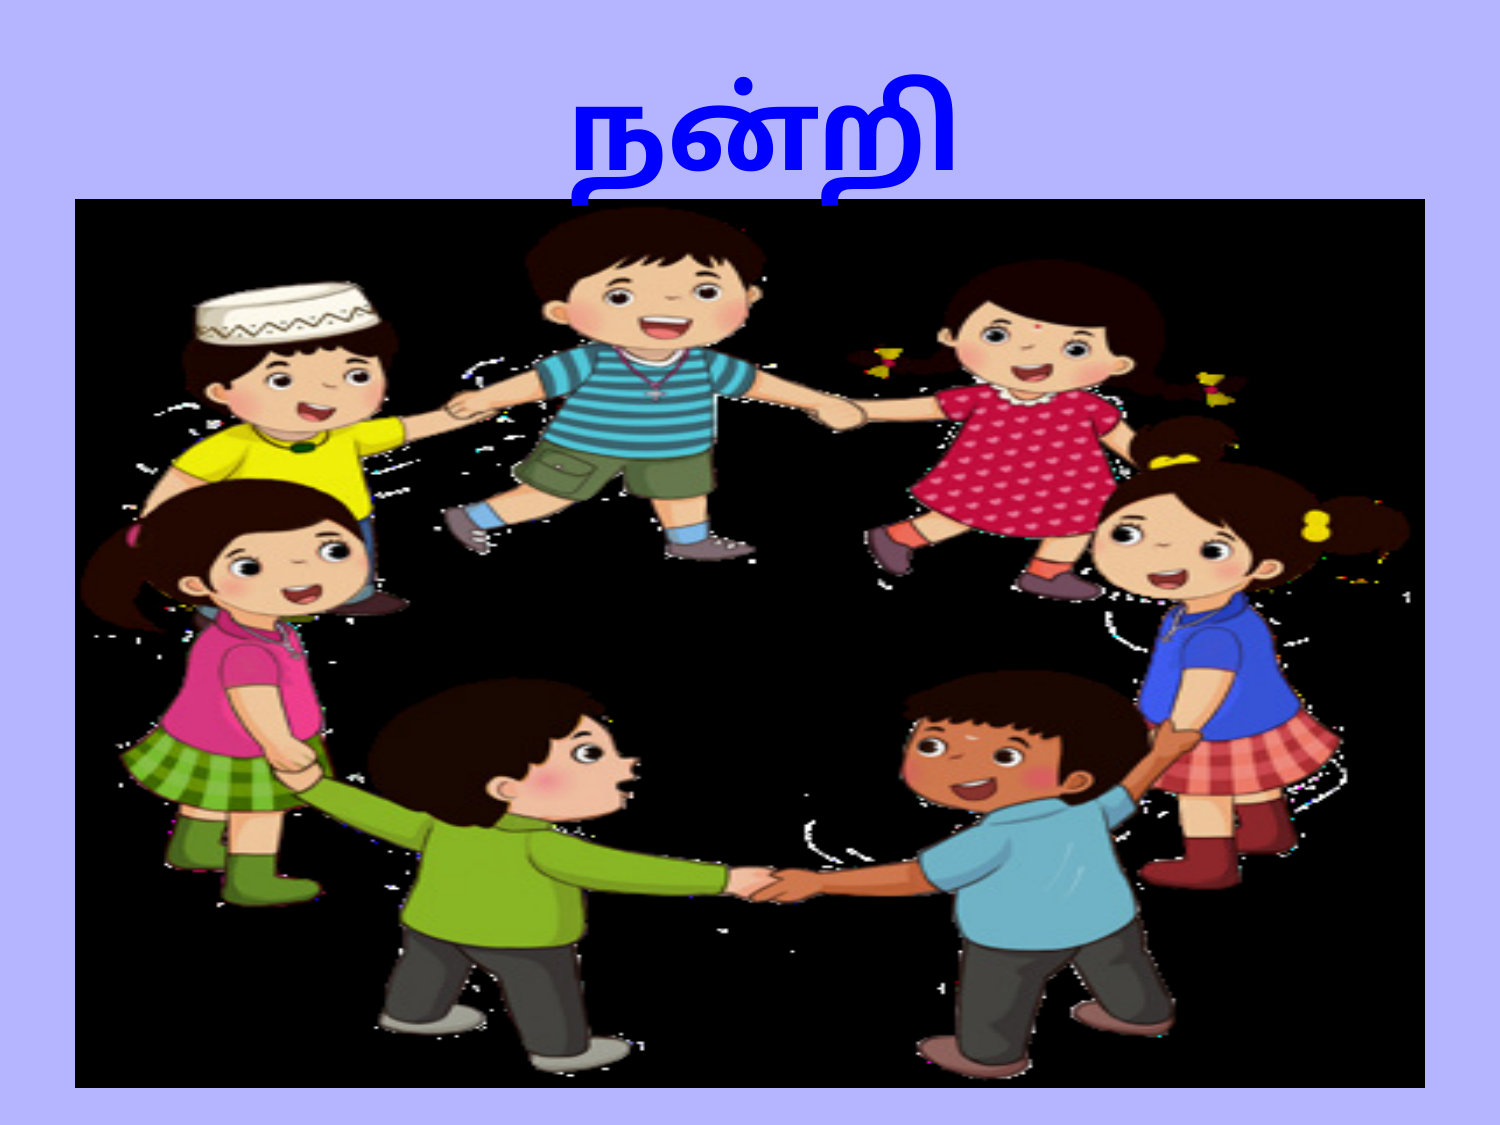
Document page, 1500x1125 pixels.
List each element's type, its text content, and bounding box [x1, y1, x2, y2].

text_box நன்றி [523, 49, 977, 198]
picture [74, 199, 1426, 1088]
